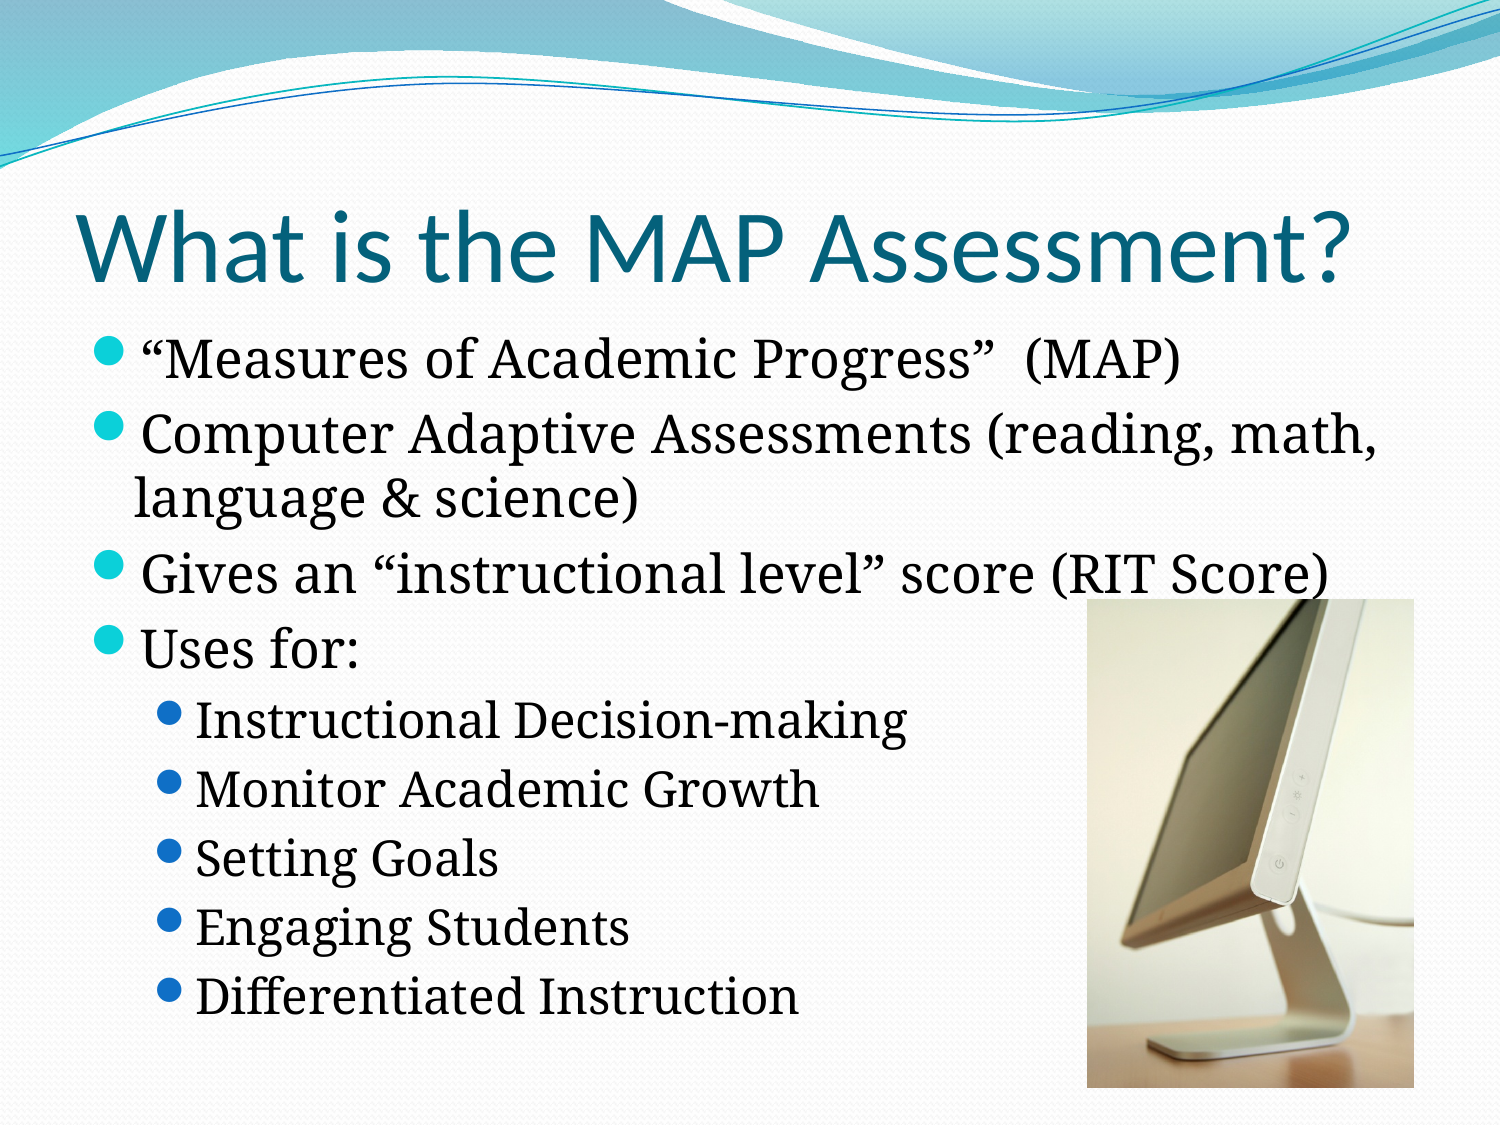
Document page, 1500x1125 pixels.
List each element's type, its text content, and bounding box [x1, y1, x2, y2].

title What is the MAP Assessment? [75, 115, 1425, 303]
picture [1087, 599, 1414, 1089]
list “Measures of Academic Progress” (MAP) Computer Adaptive Assessments (reading, math, language & science) Gives an “instructional level” score (RIT Score) Uses for: Instructional Decision-making Monitor Academic Growth Setting Goals Engaging Students Differentiated Instruction [75, 317, 1425, 1038]
